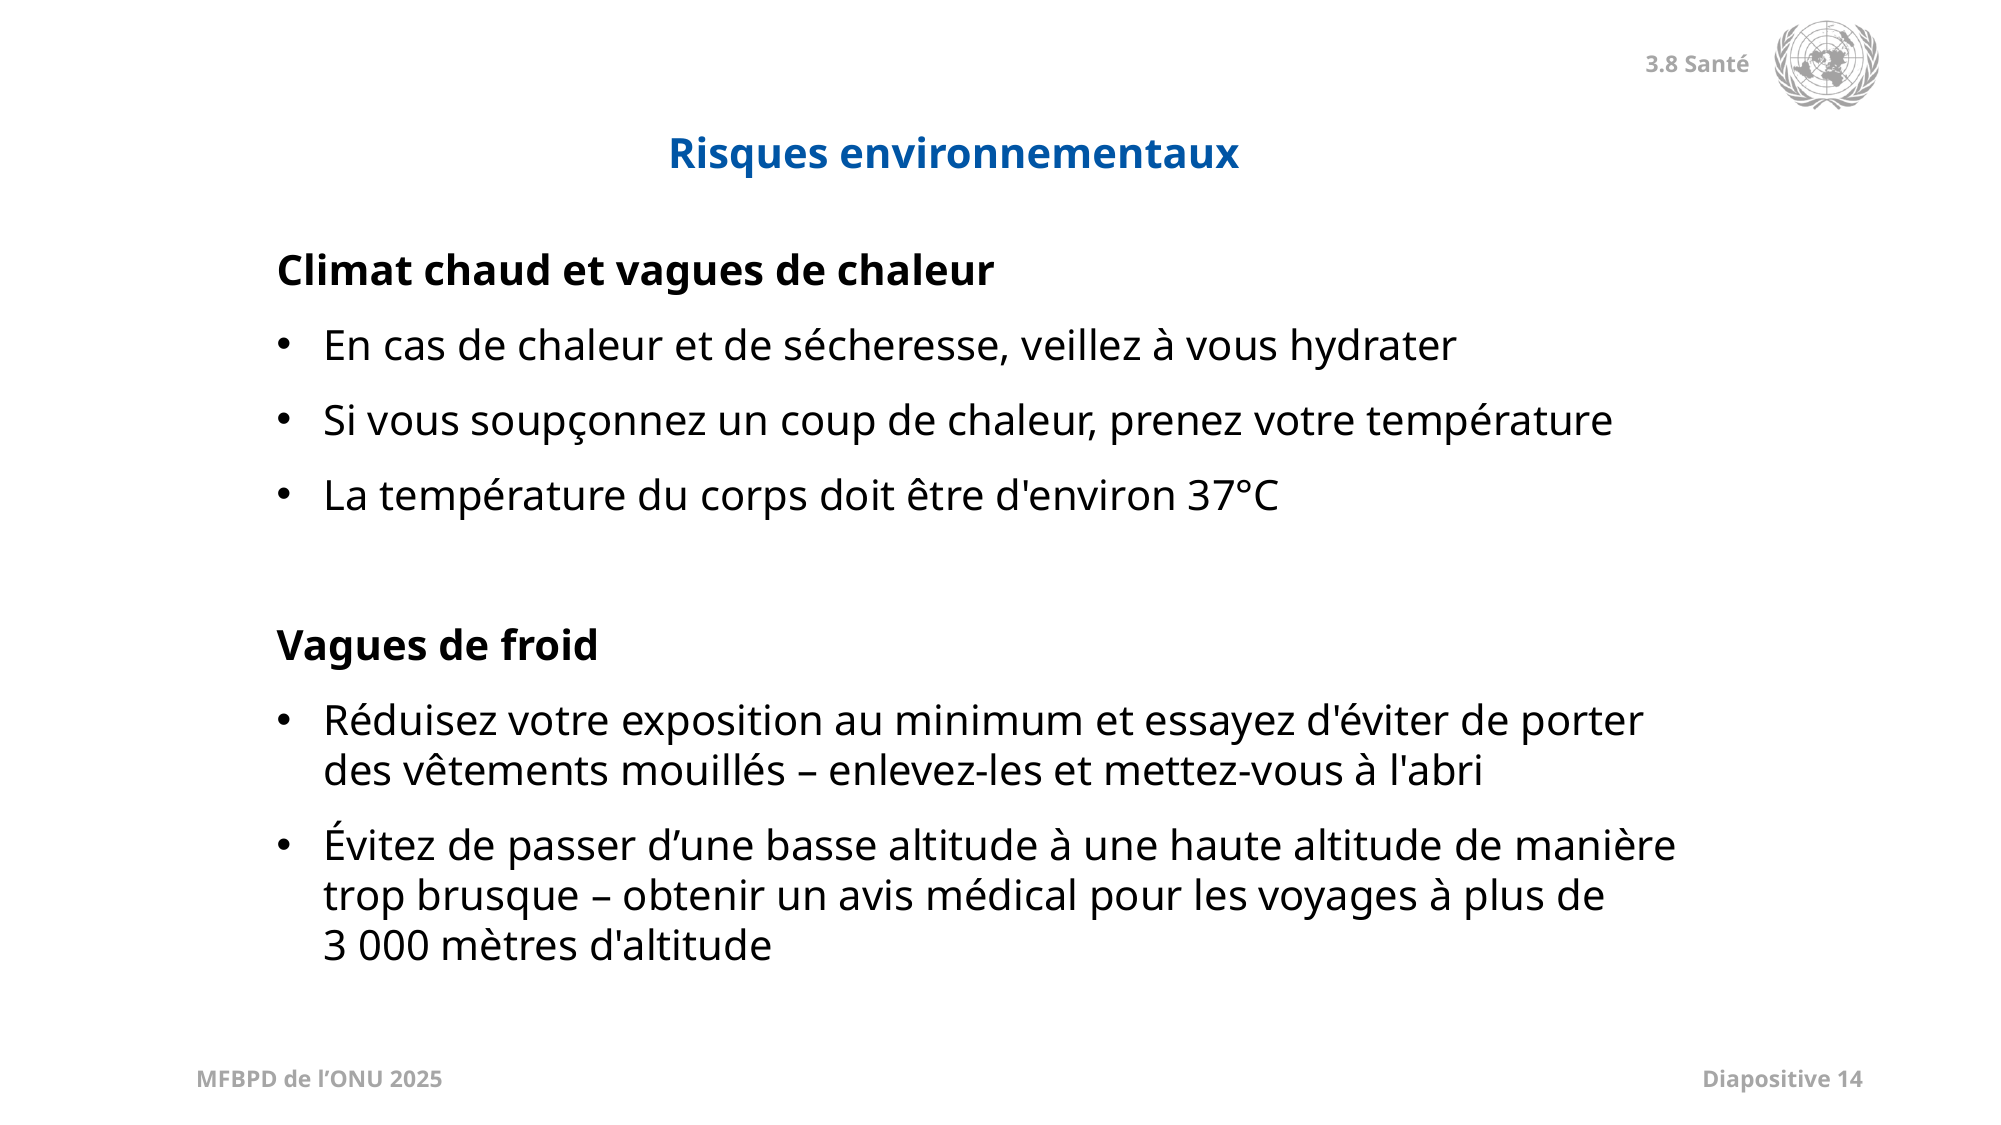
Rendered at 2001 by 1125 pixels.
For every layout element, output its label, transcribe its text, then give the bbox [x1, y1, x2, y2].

text_box Risques environnementaux [158, 119, 1750, 185]
text_box Climat chaud et vagues de chaleur En cas de chaleur et de sécheresse, veillez à vous hydrater Si vous soupçonnez un coup de chaleur, prenez votre température La température du corps doit être d'environ 37°C Vagues de froid Réduisez votre exposition au minimum et essayez d'éviter de porter des vêtements mouillés – enlevez-les et mettez-vous à l'abri Évitez de passer d’une basse altitude à une haute altitude de manière trop brusque – obtenir un avis médical pour les voyages à plus de 3 000 mètres d'altitude [261, 235, 1739, 1052]
